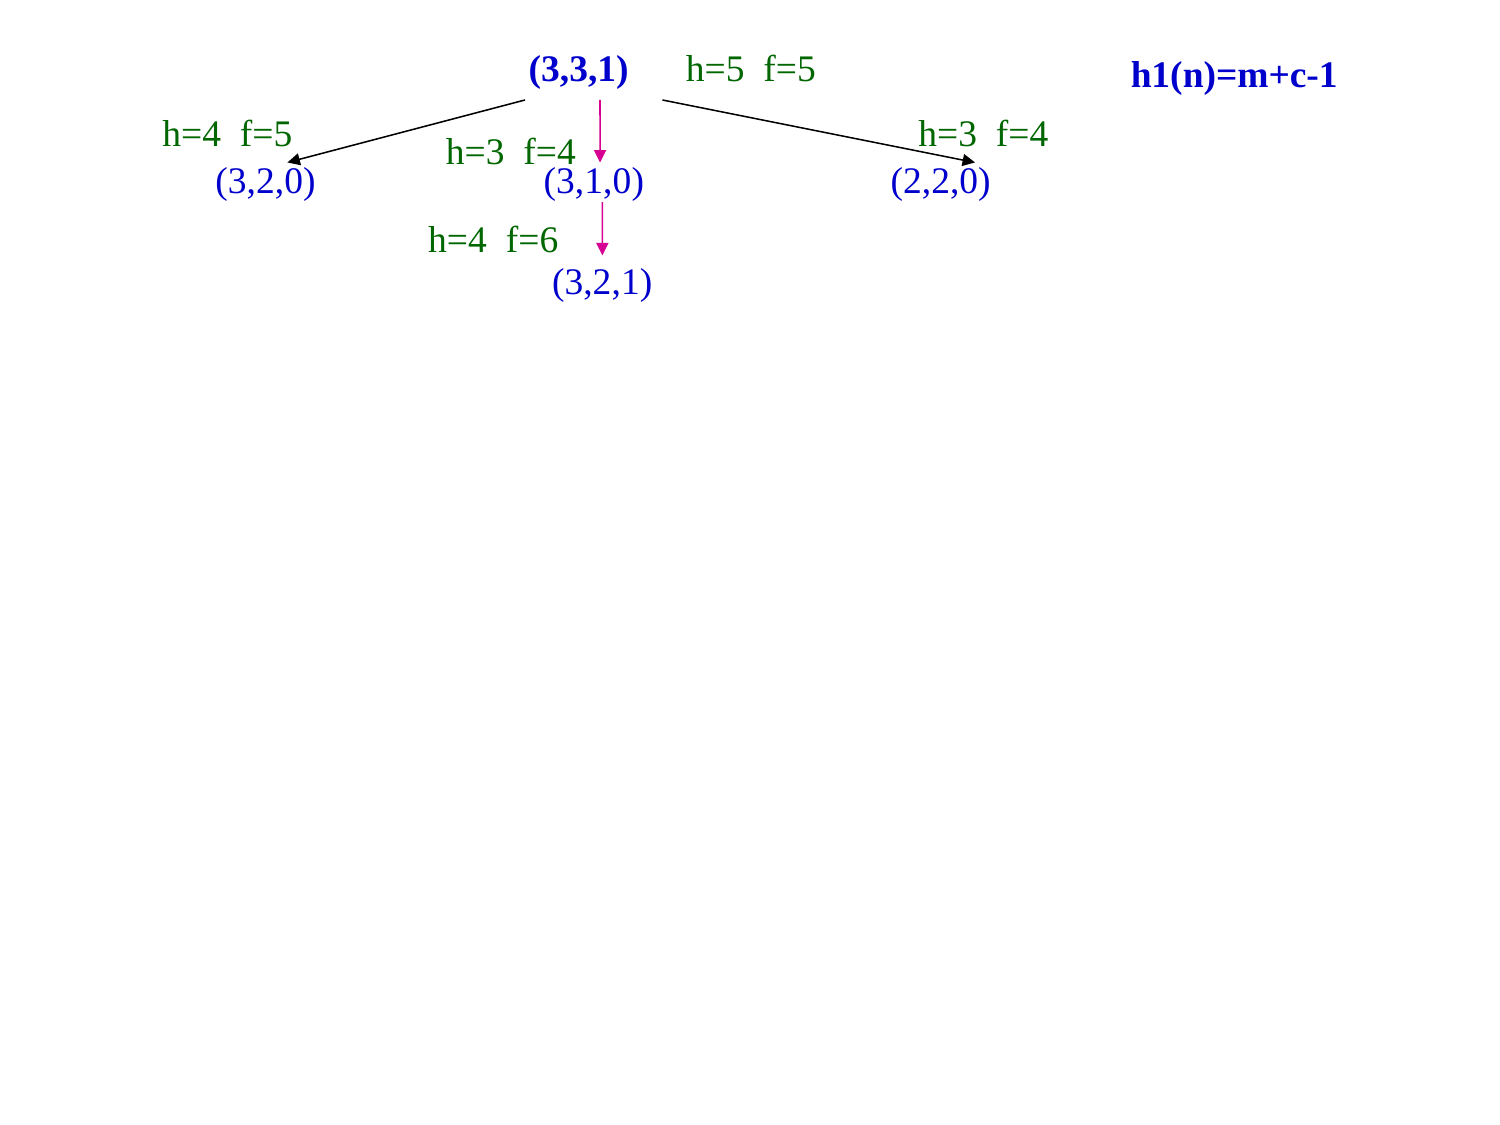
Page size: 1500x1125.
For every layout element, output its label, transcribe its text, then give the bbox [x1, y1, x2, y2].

text_box (3,3,1) h=5 f=5 [513, 36, 977, 97]
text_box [147, 99, 1164, 210]
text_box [413, 219, 763, 311]
text_box h1(n)=m+c-1 [1116, 42, 1400, 103]
